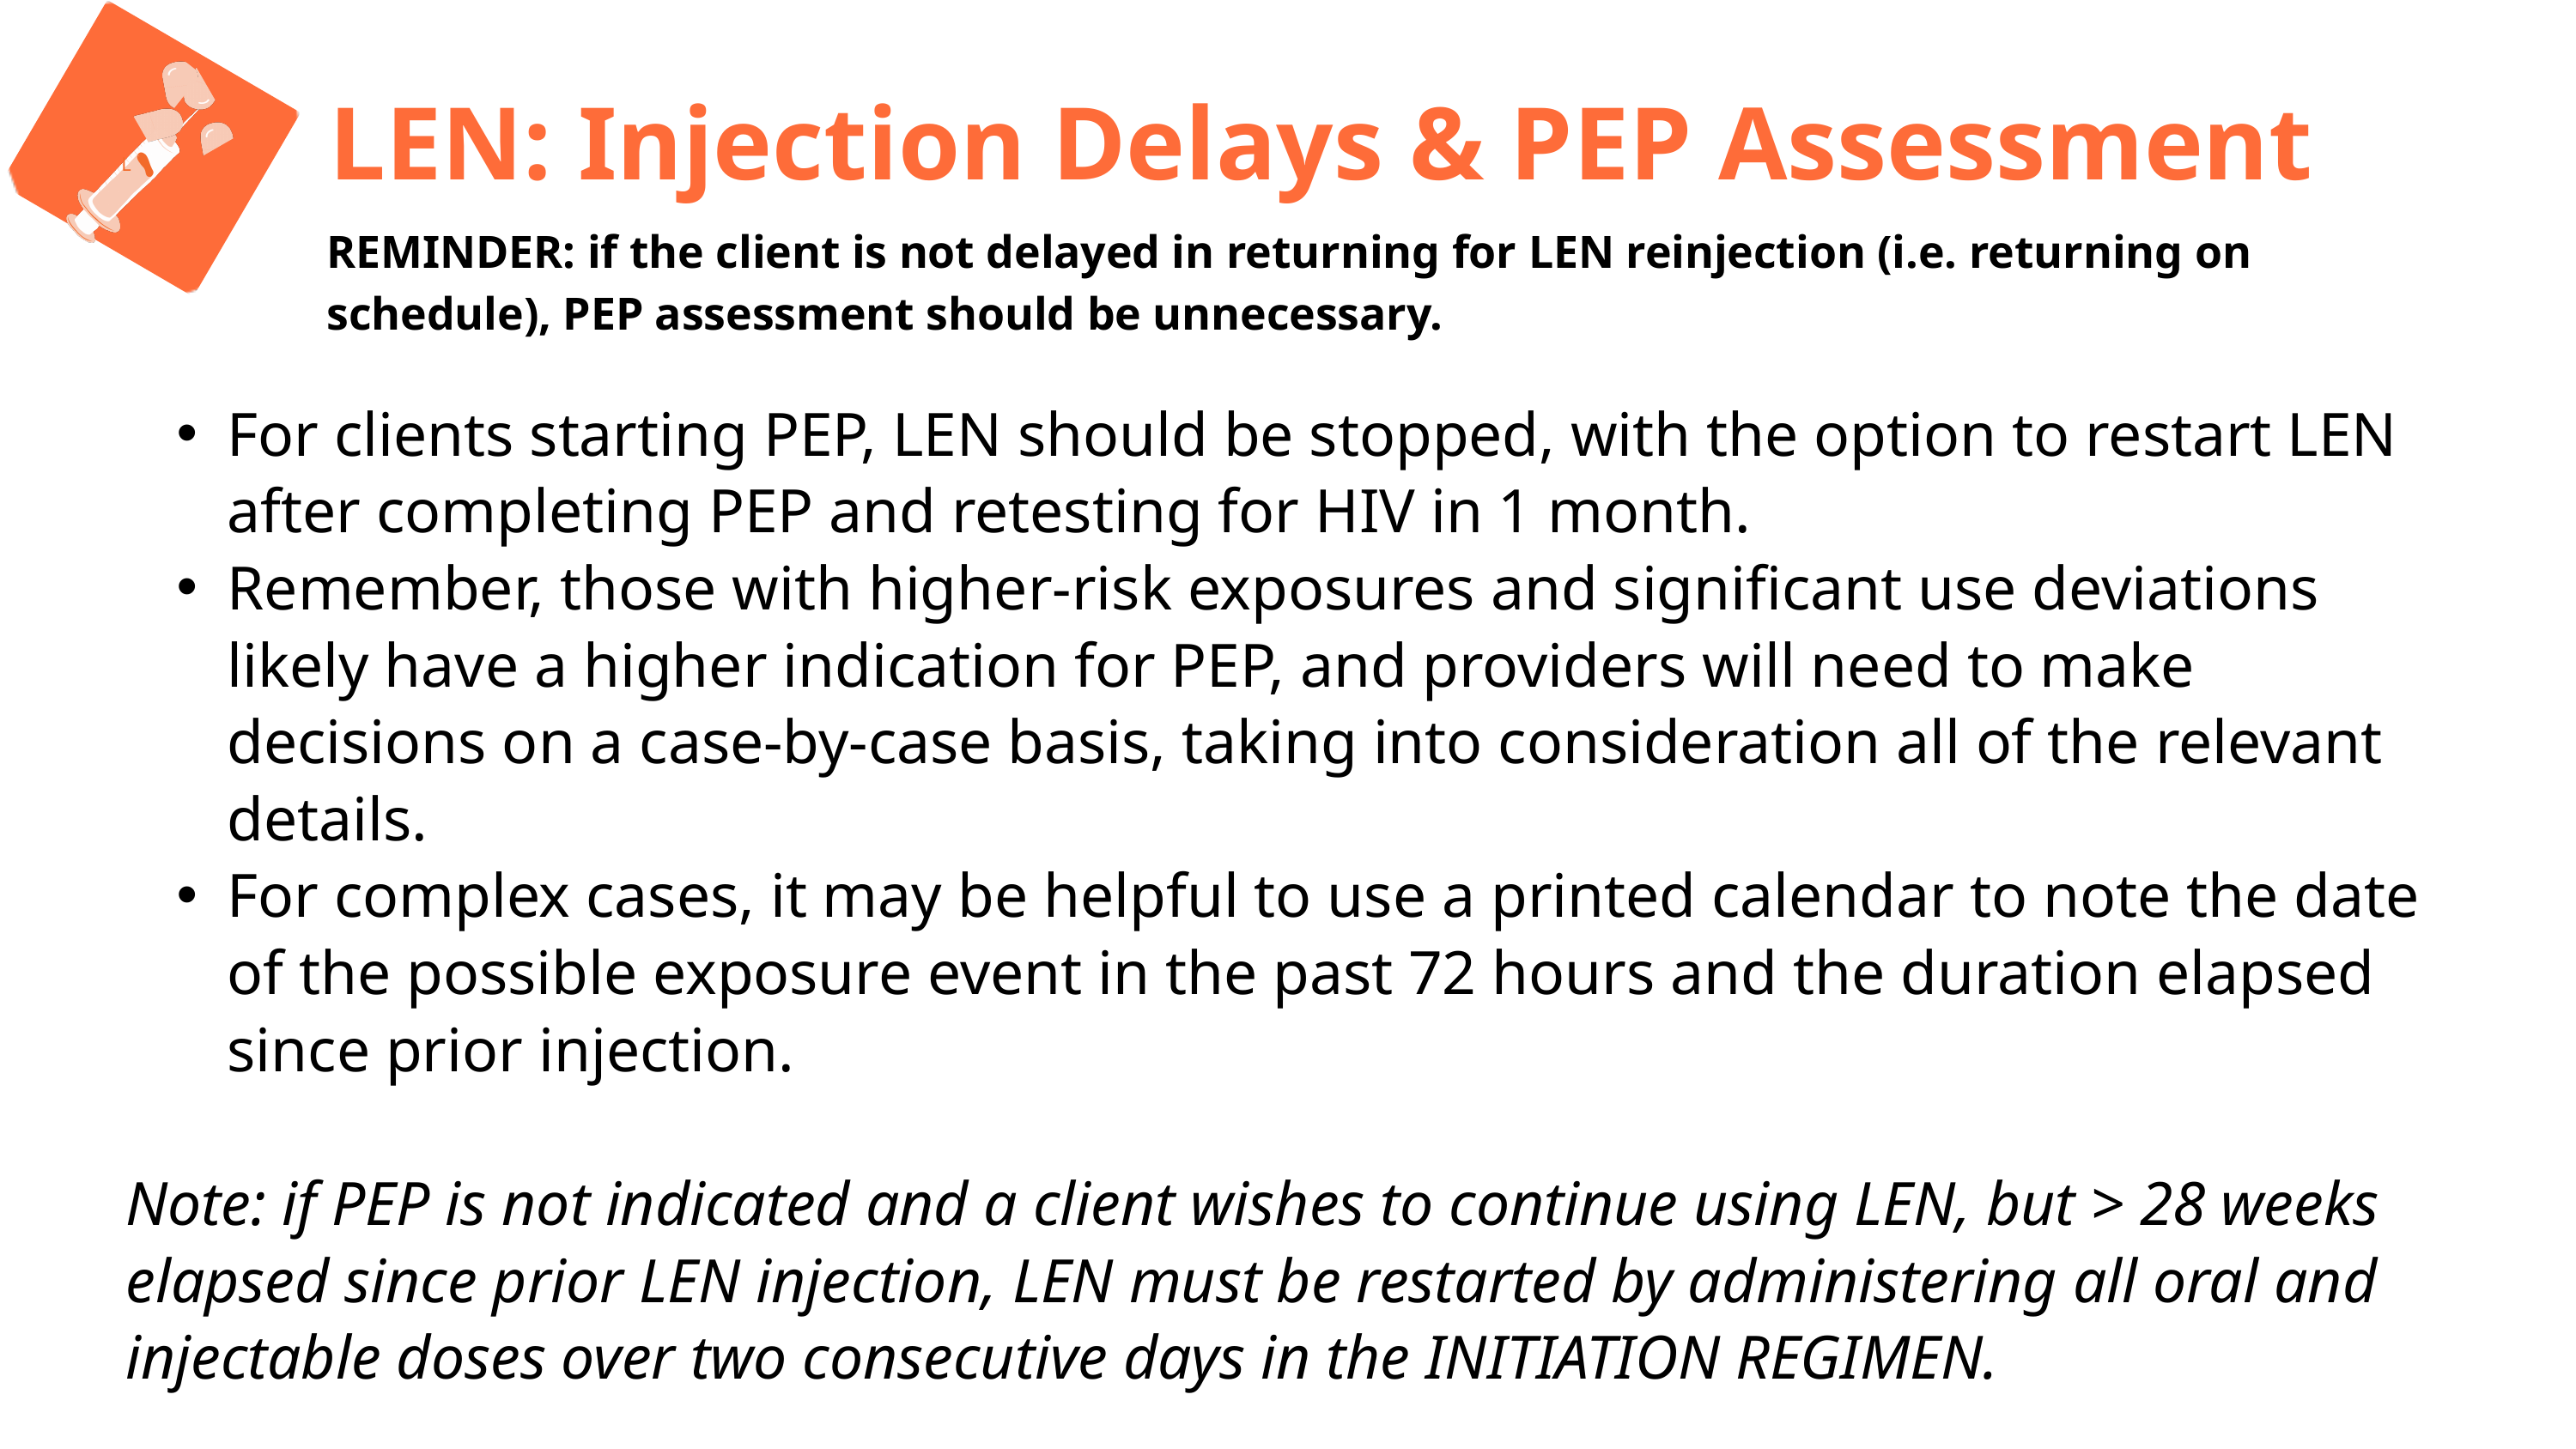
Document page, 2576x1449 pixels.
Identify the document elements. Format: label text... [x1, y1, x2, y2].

text_box [112, 250, 221, 297]
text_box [66, 52, 237, 243]
text_box [0, 77, 62, 221]
text_box LEN: Injection Delays & PEP Assessment [329, 107, 2576, 200]
text_box [77, 0, 195, 51]
text_box REMINDER: if the client is not delayed in returning for LEN reinjection (i.e. returning on schedule), PEP assessment should be unnecessary. [326, 215, 2382, 340]
text_box For clients starting PEP, LEN should be stopped, with the option to restart LEN after completing PEP and retesting for HIV in 1 month. Remember, those with higher-risk exposures and significant use deviations likely have a higher indication for PEP, and providers will need to make decisions on a case-by-case basis, taking into consideration all of the relevant details. For complex cases, it may be helpful to use a printed calendar to note the date of the possible exposure event in the past 72 hours and the duration elapsed since prior injection. Note: if PEP is not indicated and a client wishes to continue using LEN, but > 28 weeks elapsed since prior LEN injection, LEN must be restarted by administering all oral and injectable doses over two consecutive days in the INITIATION REGIMEN. [125, 391, 2451, 1391]
text_box [240, 77, 301, 216]
